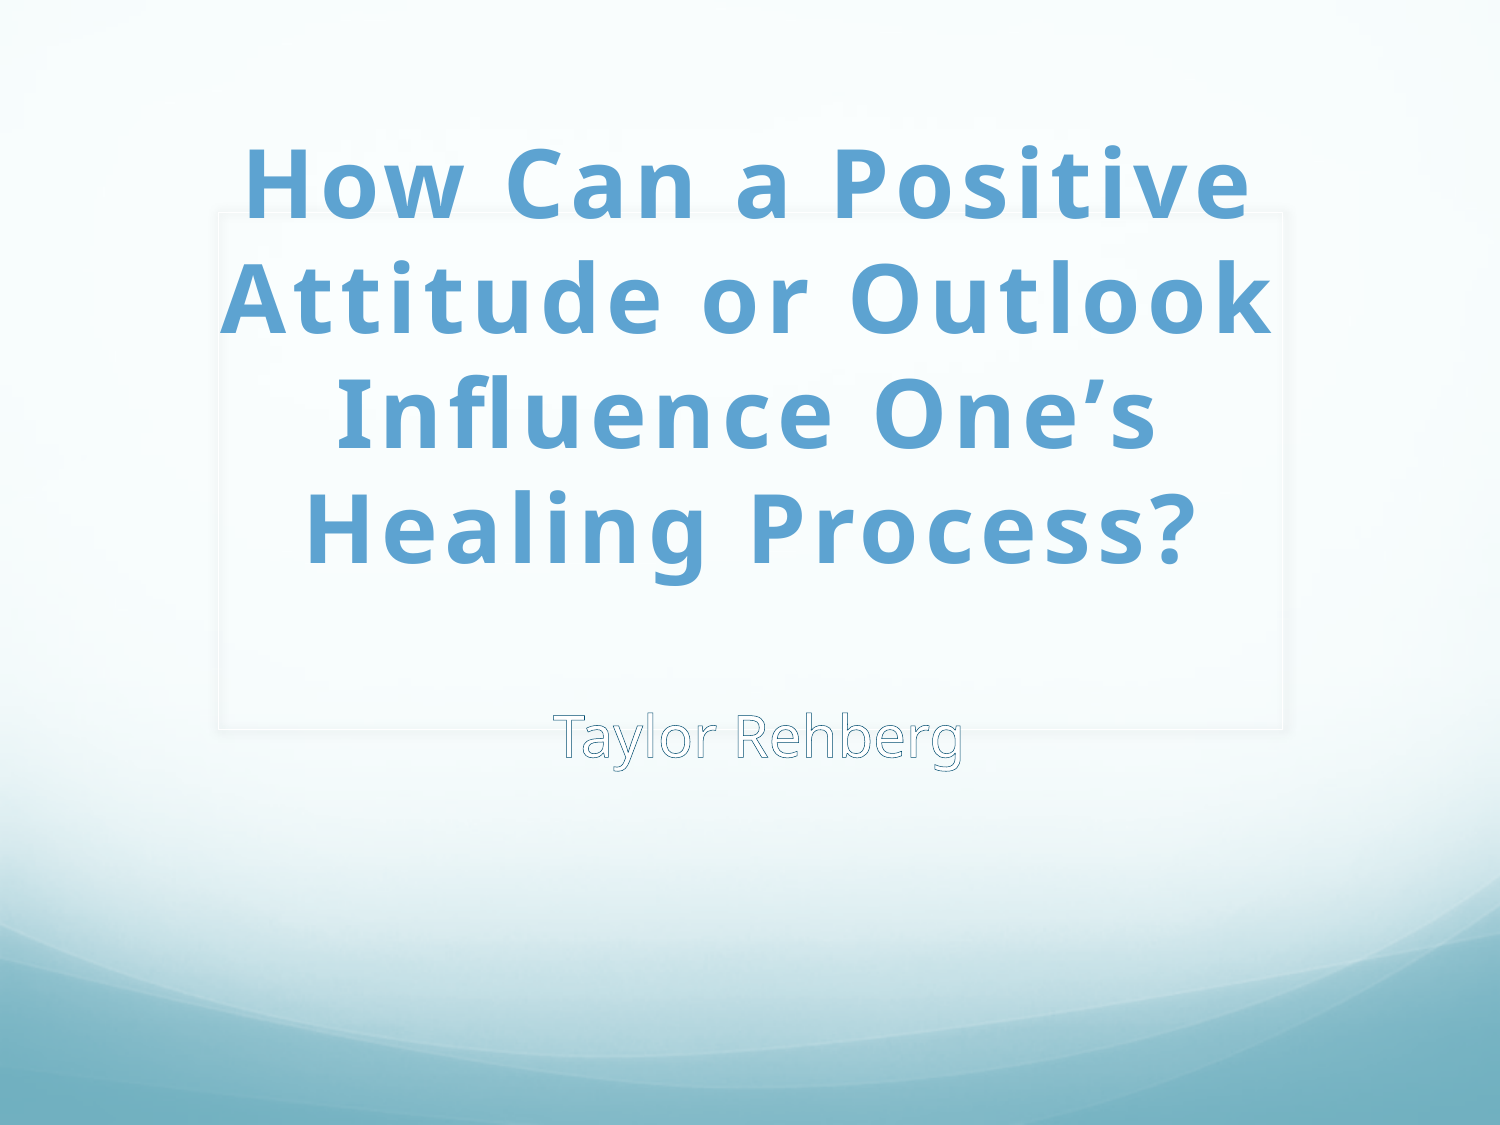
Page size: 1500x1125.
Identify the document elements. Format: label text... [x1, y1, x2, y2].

title How Can a Positive Attitude or Outlook Influence One’s Healing Process? [112, 80, 1388, 591]
subtitle Taylor Rehberg [226, 691, 1292, 842]
